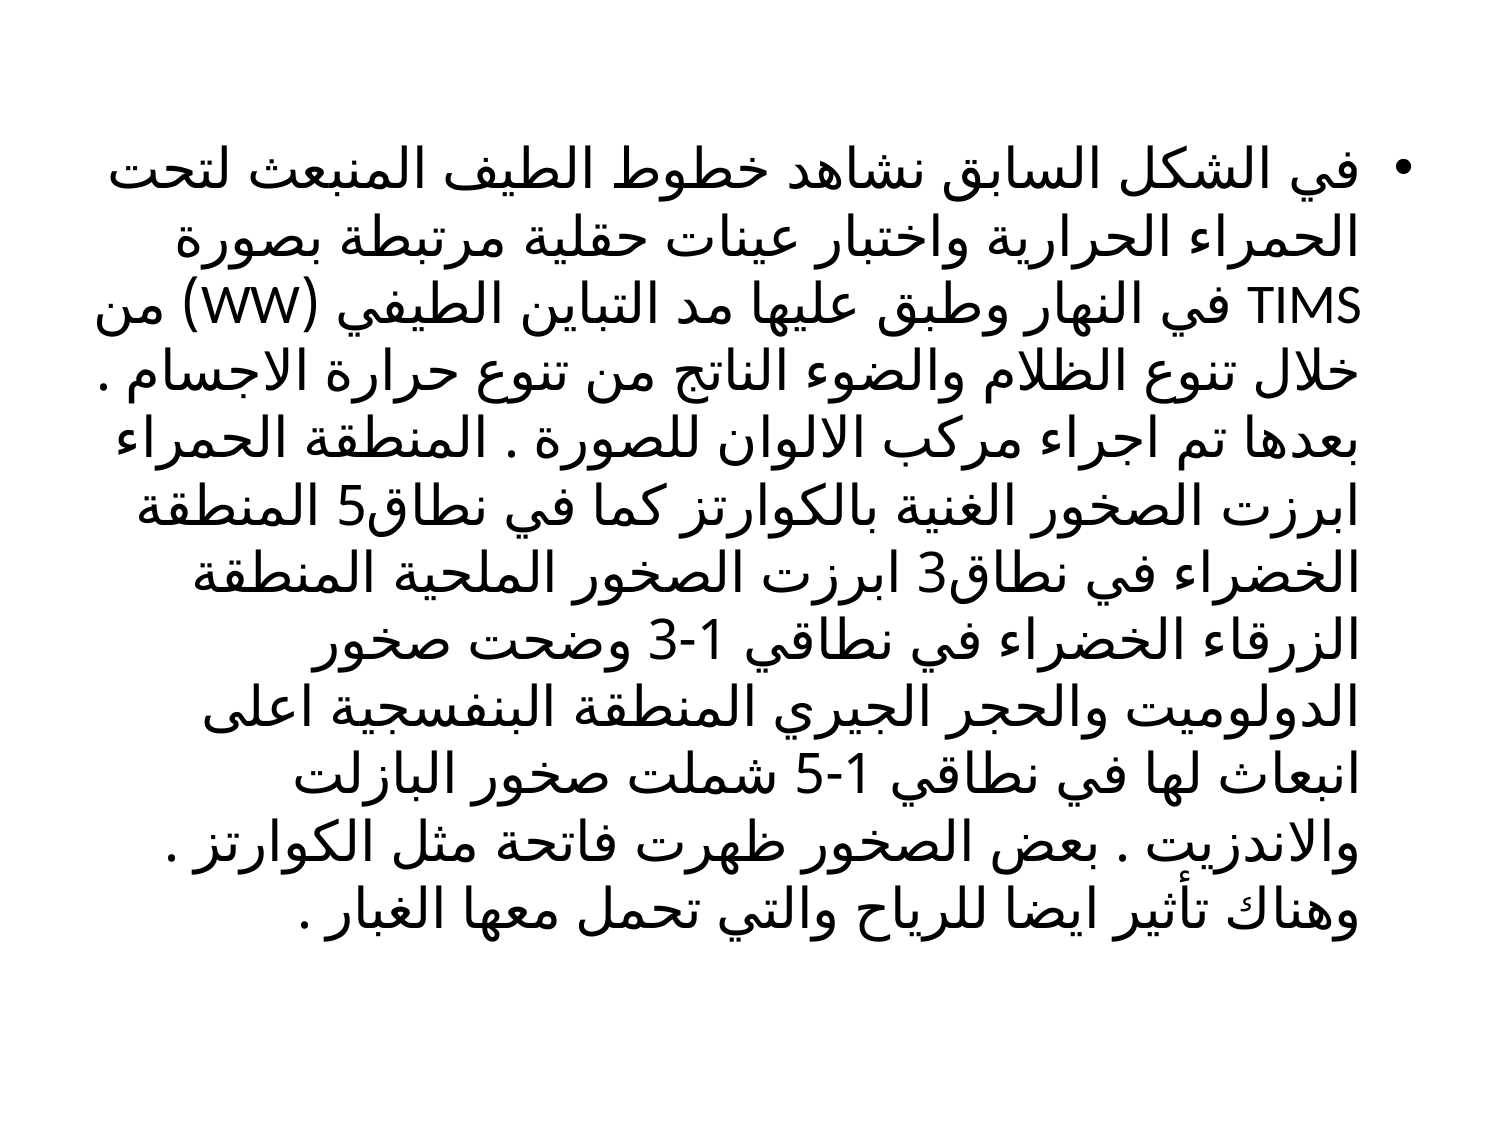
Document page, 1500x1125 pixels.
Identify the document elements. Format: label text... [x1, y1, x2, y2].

list في الشكل السابق نشاهد خطوط الطيف المنبعث لتحت الحمراء الحرارية واختبار عينات حقلية مرتبطة بصورة TIMS في النهار وطبق عليها مد التباين الطيفي (WW) من خلال تنوع الظلام والضوء الناتج من تنوع حرارة الاجسام . بعدها تم اجراء مركب الالوان للصورة . المنطقة الحمراء ابرزت الصخور الغنية بالكوارتز كما في نطاق5 المنطقة الخضراء في نطاق3 ابرزت الصخور الملحية المنطقة الزرقاء الخضراء في نطاقي 1-3 وضحت صخور الدولوميت والحجر الجيري المنطقة البنفسجية اعلى انبعاث لها في نطاقي 1-5 شملت صخور البازلت والاندزيت . بعض الصخور ظهرت فاتحة مثل الكوارتز . وهناك تأثير ايضا للرياح والتي تحمل معها الغبار . [75, 125, 1425, 1005]
